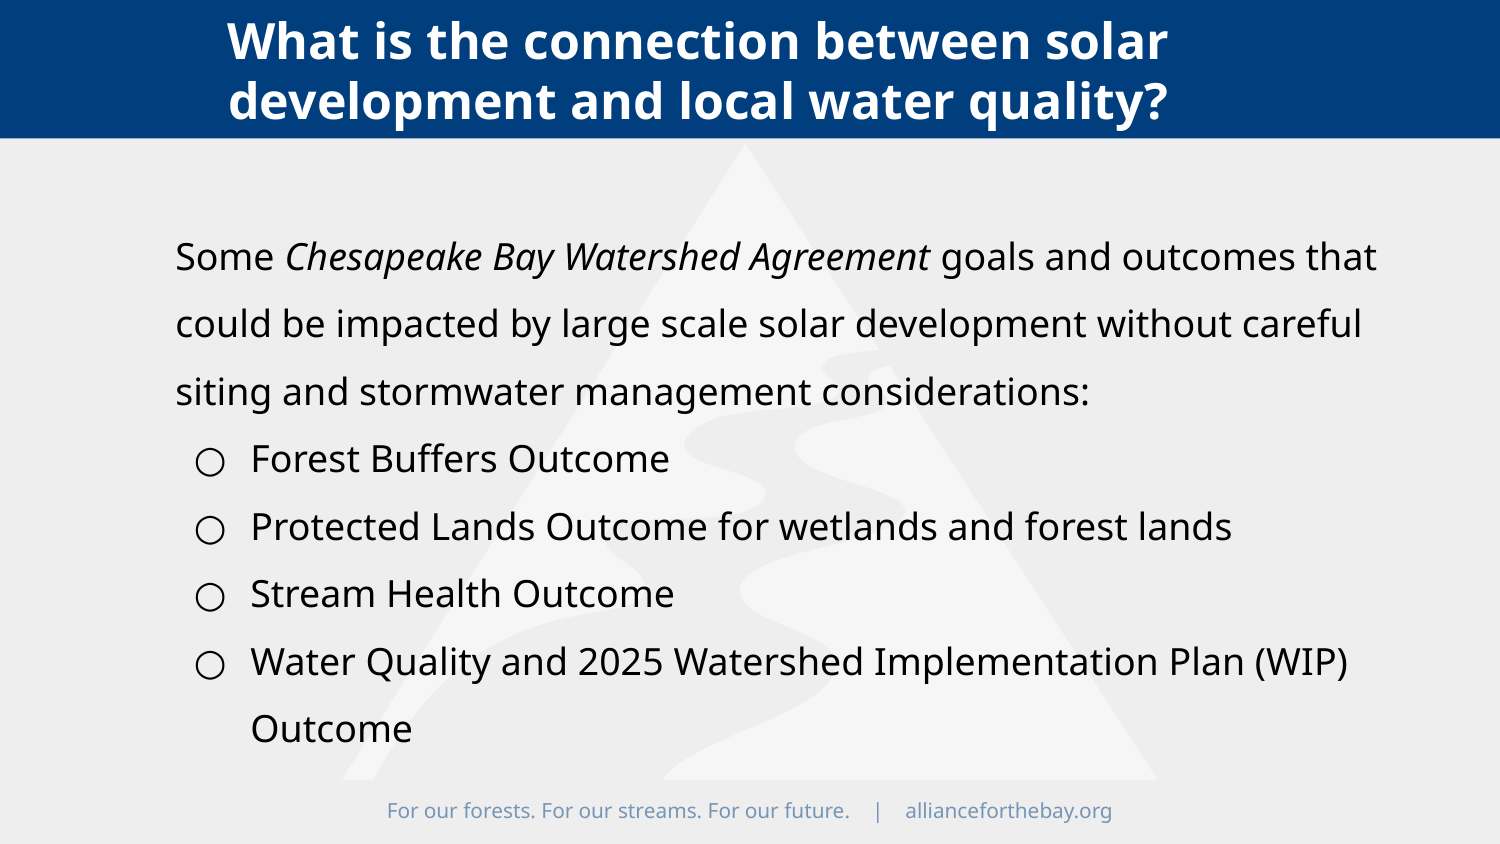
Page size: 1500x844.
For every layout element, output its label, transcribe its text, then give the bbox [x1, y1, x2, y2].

text_box What is the connection between solar development and local water quality? [92, 2, 1305, 107]
text_box Some Chesapeake Bay Watershed Agreement goals and outcomes that could be impacted by large scale solar development without careful siting and stormwater management considerations: Forest Buffers Outcome Protected Lands Outcome for wetlands and forest lands Stream Health Outcome Water Quality and 2025 Watershed Implementation Plan (WIP) Outcome [92, 107, 1416, 844]
text_box [0, 0, 1500, 139]
